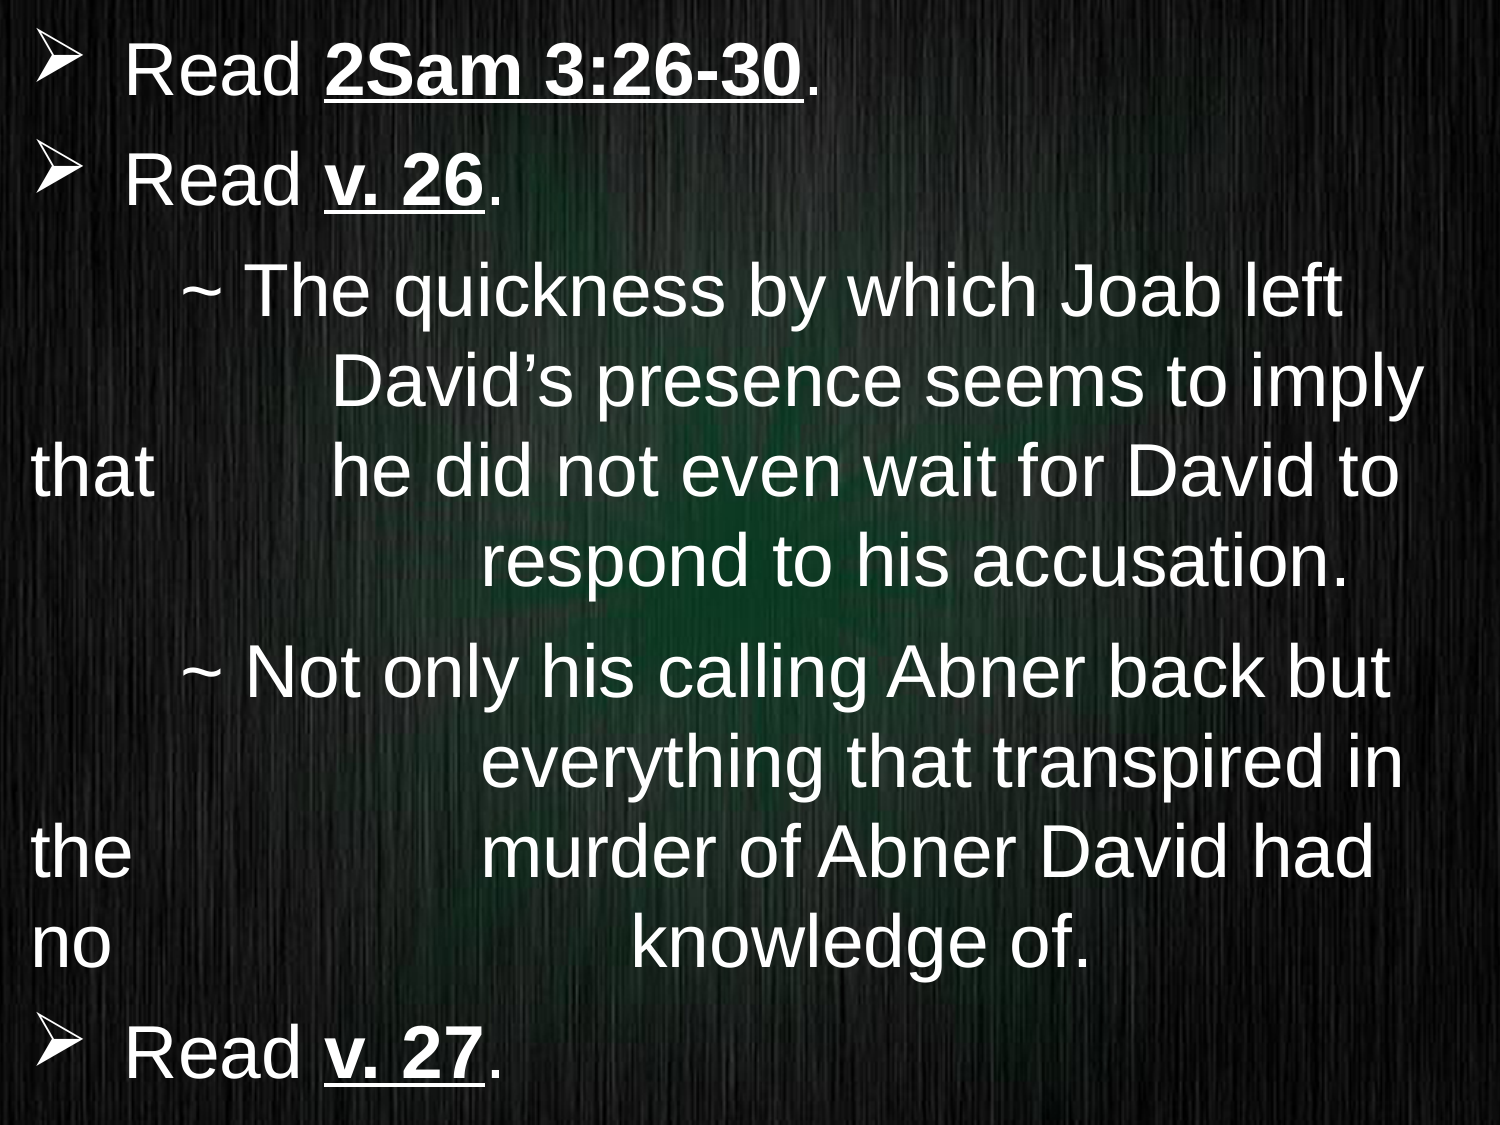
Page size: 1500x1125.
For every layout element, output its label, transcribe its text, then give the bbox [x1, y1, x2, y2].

subtitle Read 2Sam 3:26-30. Read v. 26. ~ The quickness by which Joab left David’s presence seems to imply that he did not even wait for David to respond to his accusation. ~ Not only his calling Abner back but everything that transpired in the murder of Abner David had no knowledge of. Read v. 27. [15, 12, 1485, 1112]
picture [0, 0, 1500, 1125]
